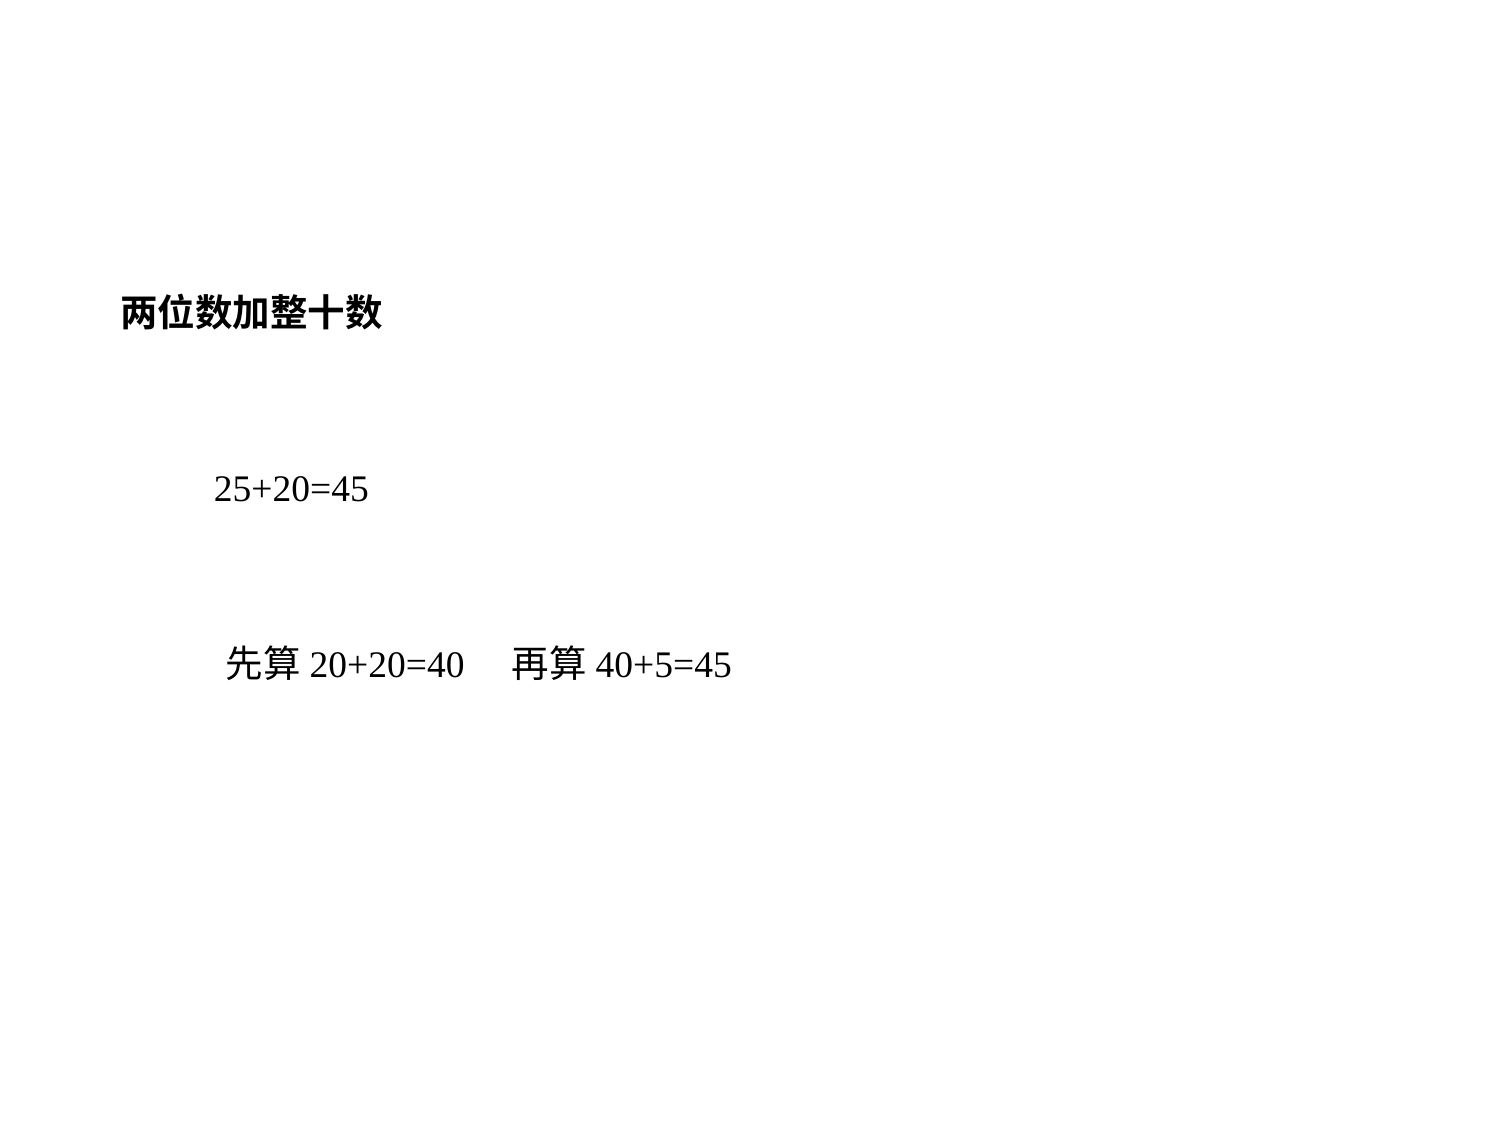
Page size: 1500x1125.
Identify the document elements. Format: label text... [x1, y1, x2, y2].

text_box 两位数加整十数 [105, 281, 1020, 341]
text_box 先算20+20=40 再算40+5=45 [210, 632, 1407, 693]
text_box 25+20=45 [199, 456, 1231, 517]
